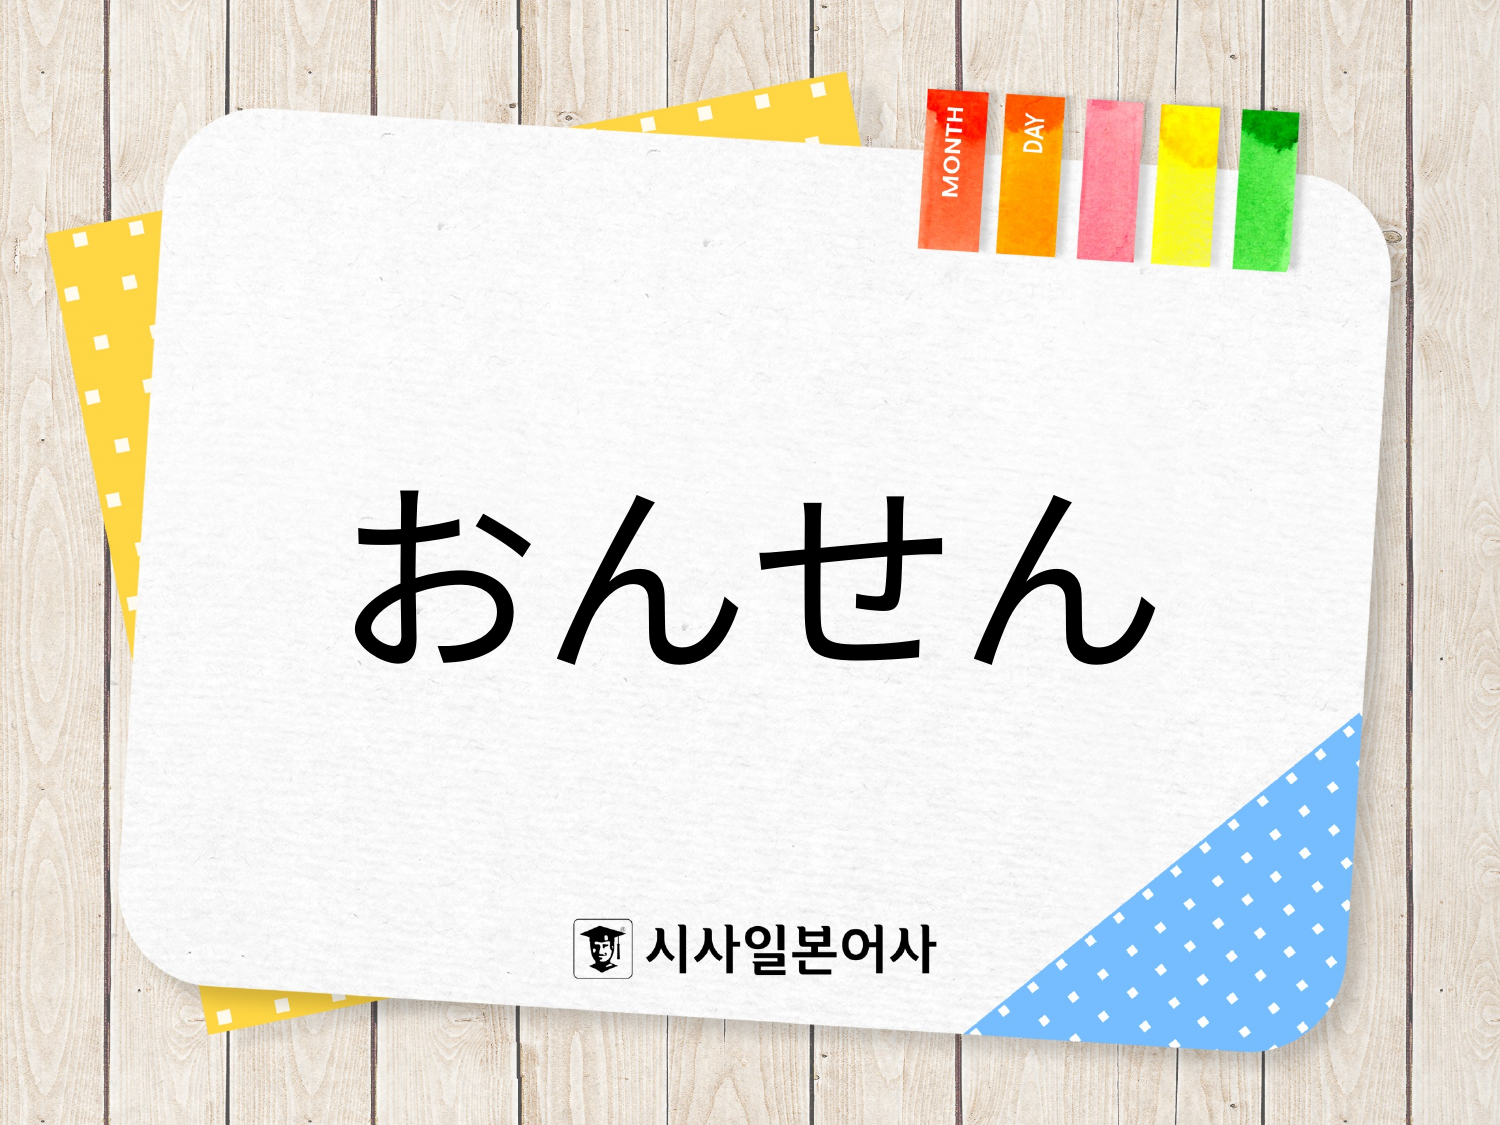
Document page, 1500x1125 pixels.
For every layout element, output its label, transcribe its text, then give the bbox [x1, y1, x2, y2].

title おんせん [75, 338, 1425, 811]
picture [0, 0, 1500, 1125]
